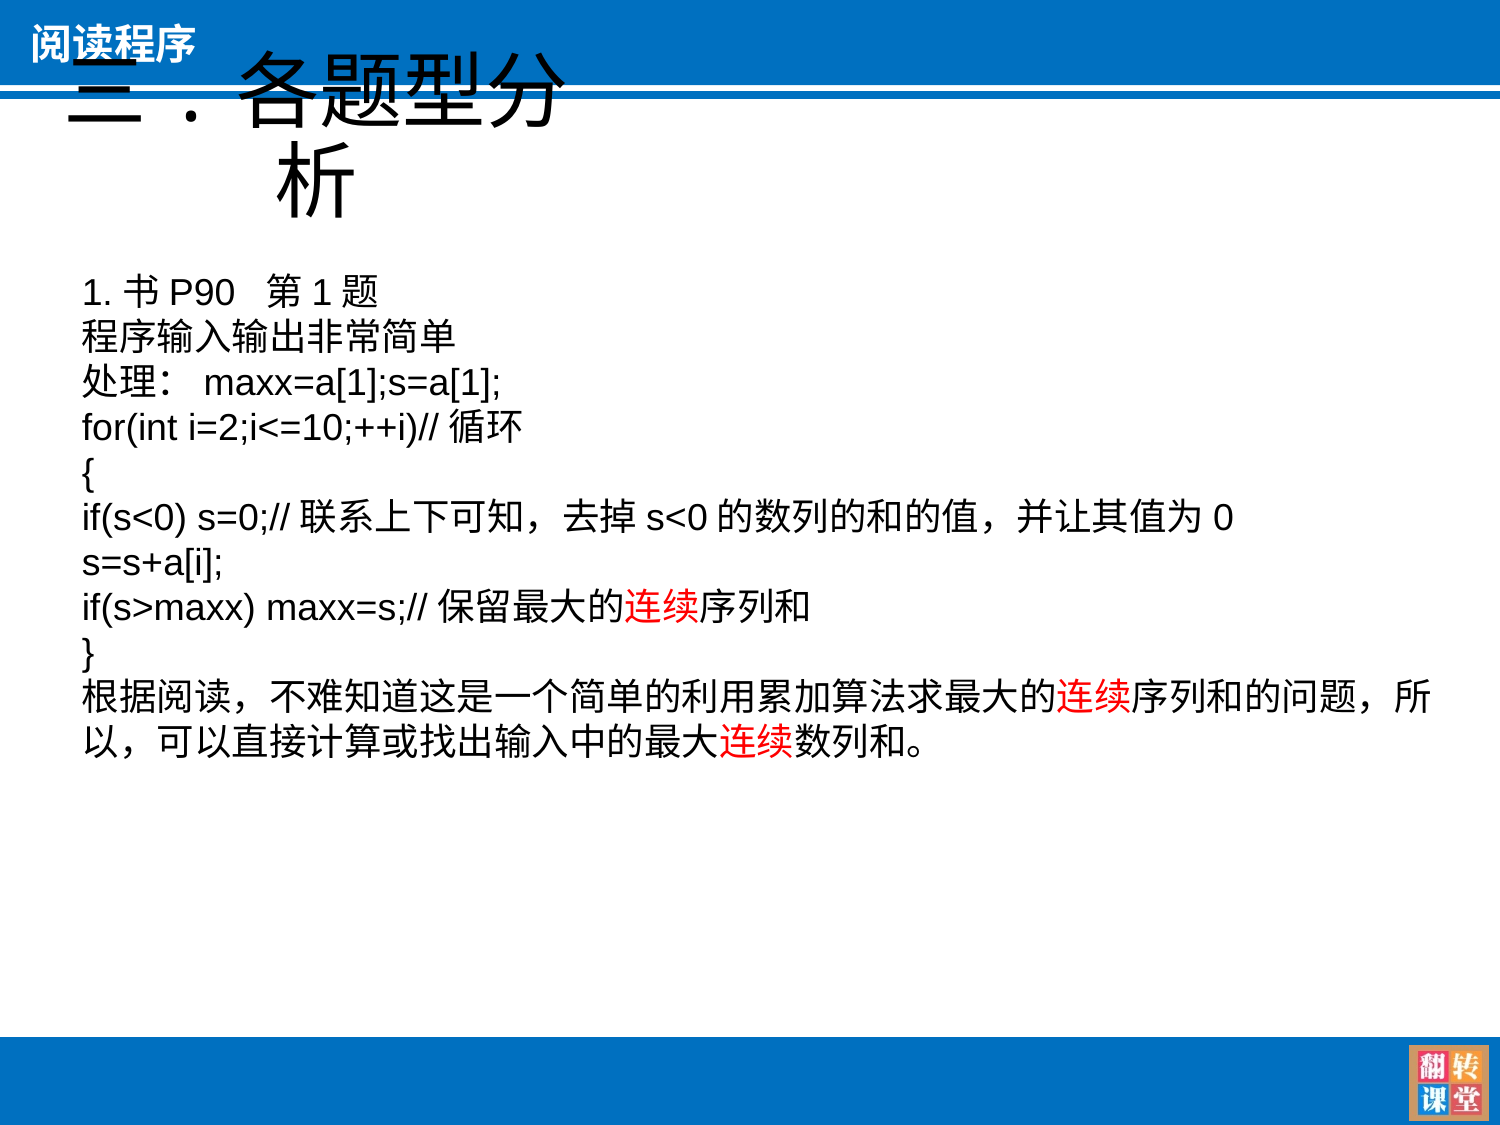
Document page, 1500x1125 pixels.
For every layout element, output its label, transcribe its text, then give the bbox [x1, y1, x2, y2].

text_box 阅读程序 [15, 10, 776, 76]
text_box [0, 1036, 1500, 1125]
text_box [0, 91, 1500, 99]
text_box [0, 0, 1500, 86]
picture [1409, 1045, 1489, 1121]
title 三.各题型分析 [29, 119, 603, 237]
text_box 1.书P90 第1题 程序输入输出非常简单 处理：maxx=a[1];s=a[1]; for(int i=2;i<=10;++i)//循环 { if(s<0) s=0;//联系上下可知，去掉s<0的数列的和的值，并让其值为0 s=s+a[i]; if(s>maxx) maxx=s;//保留最大的连续序列和 } 根据阅读，不难知道这是一个简单的利用累加算法求最大的连续序列和的问题，所以，可以直接计算或找出输入中的最大连续数列和。 [67, 260, 1455, 771]
